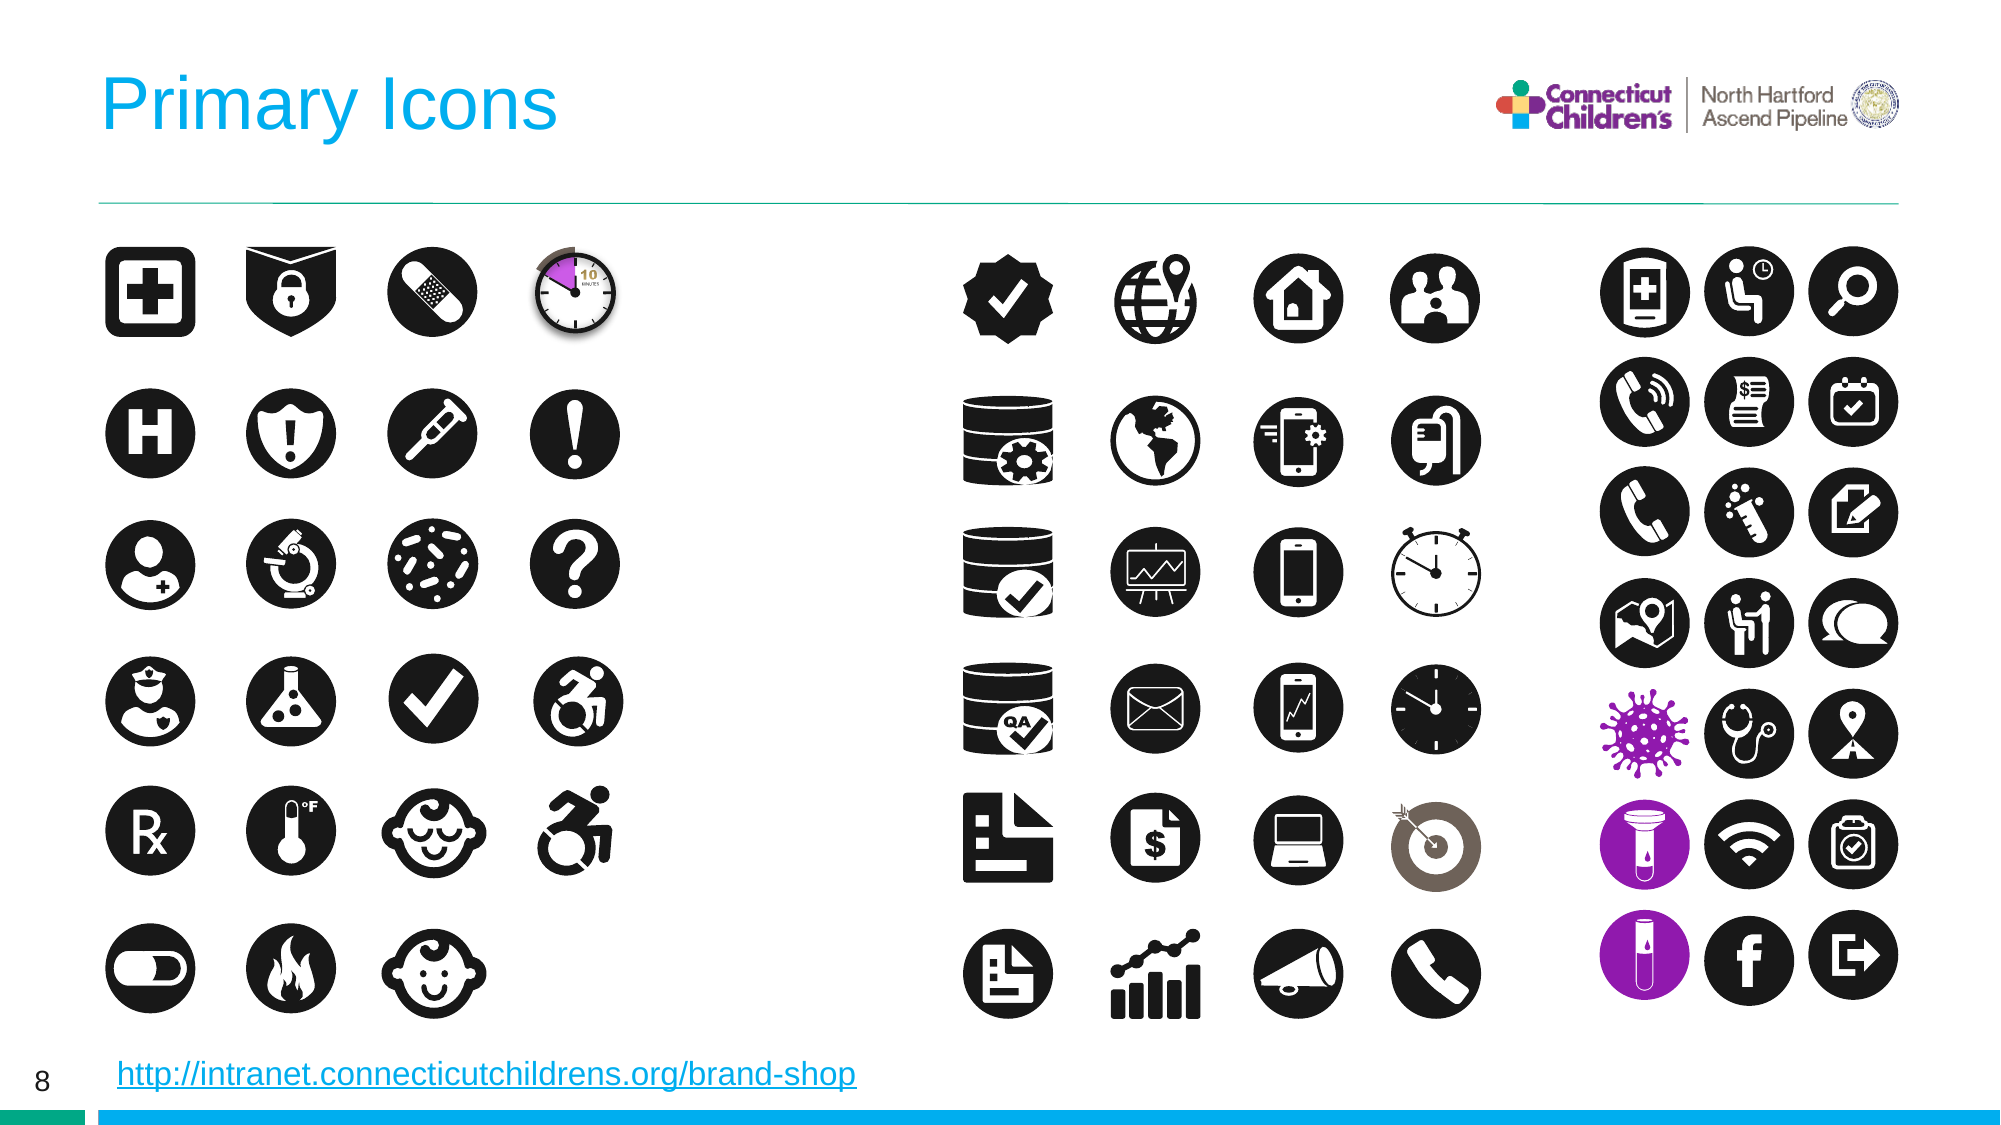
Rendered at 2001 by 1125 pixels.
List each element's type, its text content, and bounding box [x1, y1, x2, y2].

text_box [1252, 927, 1345, 1020]
text_box [245, 517, 338, 610]
text_box [1109, 791, 1202, 884]
text_box [1252, 661, 1345, 754]
text_box [245, 245, 338, 339]
text_box [1147, 970, 1164, 1020]
text_box [962, 791, 1055, 884]
text_box [532, 655, 625, 748]
slide_number 8 [0, 1050, 85, 1110]
text_box [1109, 927, 1202, 980]
text_box [1390, 663, 1483, 756]
text_box [962, 661, 1055, 756]
title Primary Icons [98, 23, 1498, 187]
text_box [1389, 253, 1480, 344]
text_box [1807, 245, 1900, 338]
text_box [1600, 247, 1691, 338]
text_box [1703, 355, 1796, 448]
text_box [245, 784, 338, 877]
text_box [104, 245, 197, 338]
text_box [387, 652, 480, 745]
text_box [1390, 525, 1483, 618]
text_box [1391, 395, 1482, 486]
text_box [104, 655, 197, 748]
text_box [104, 519, 197, 612]
text_box [962, 927, 1055, 1020]
text_box [386, 387, 479, 480]
text_box [1807, 687, 1900, 780]
text_box [387, 518, 479, 610]
text_box [104, 784, 197, 877]
text_box [1128, 981, 1145, 1020]
text_box [1252, 526, 1345, 619]
text_box [386, 245, 479, 338]
text_box [1598, 577, 1691, 670]
text_box [1598, 355, 1691, 448]
text_box [962, 394, 1055, 487]
text_box [245, 922, 338, 1015]
text_box [1166, 979, 1183, 1020]
text_box [1704, 799, 1795, 890]
text_box [1109, 394, 1202, 487]
text_box [1807, 798, 1900, 891]
text_box [962, 253, 1055, 345]
text_box [1113, 259, 1198, 346]
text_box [529, 246, 620, 337]
text_box http://intranet.connecticutchildrens.org/brand-shop [102, 1044, 873, 1100]
text_box [245, 655, 338, 748]
text_box [1252, 794, 1345, 887]
text_box [1807, 466, 1900, 559]
text_box [104, 387, 197, 480]
text_box [1391, 928, 1482, 1019]
text_box [1109, 662, 1202, 755]
text_box [380, 787, 488, 880]
text_box [1599, 909, 1690, 1000]
text_box [1184, 963, 1202, 1020]
text_box [245, 387, 338, 480]
text_box [1391, 801, 1482, 892]
text_box [1703, 466, 1796, 559]
text_box [1703, 245, 1796, 338]
text_box [1109, 988, 1127, 1020]
text_box [1599, 689, 1690, 779]
text_box [536, 784, 614, 877]
text_box [1109, 525, 1202, 618]
text_box [1703, 577, 1796, 670]
text_box [1704, 915, 1795, 1006]
text_box [962, 525, 1055, 619]
text_box [1013, 790, 1055, 828]
text_box [104, 922, 197, 1015]
text_box [1807, 908, 1900, 1001]
text_box [1807, 355, 1900, 448]
text_box [1252, 252, 1345, 345]
text_box [380, 927, 488, 1020]
text_box [1161, 253, 1192, 304]
text_box [1598, 798, 1691, 891]
text_box [529, 389, 620, 480]
picture [1498, 77, 1899, 133]
text_box [1252, 396, 1345, 489]
text_box [528, 517, 621, 610]
text_box [1703, 687, 1796, 780]
text_box [1807, 577, 1900, 670]
text_box [1598, 465, 1691, 558]
